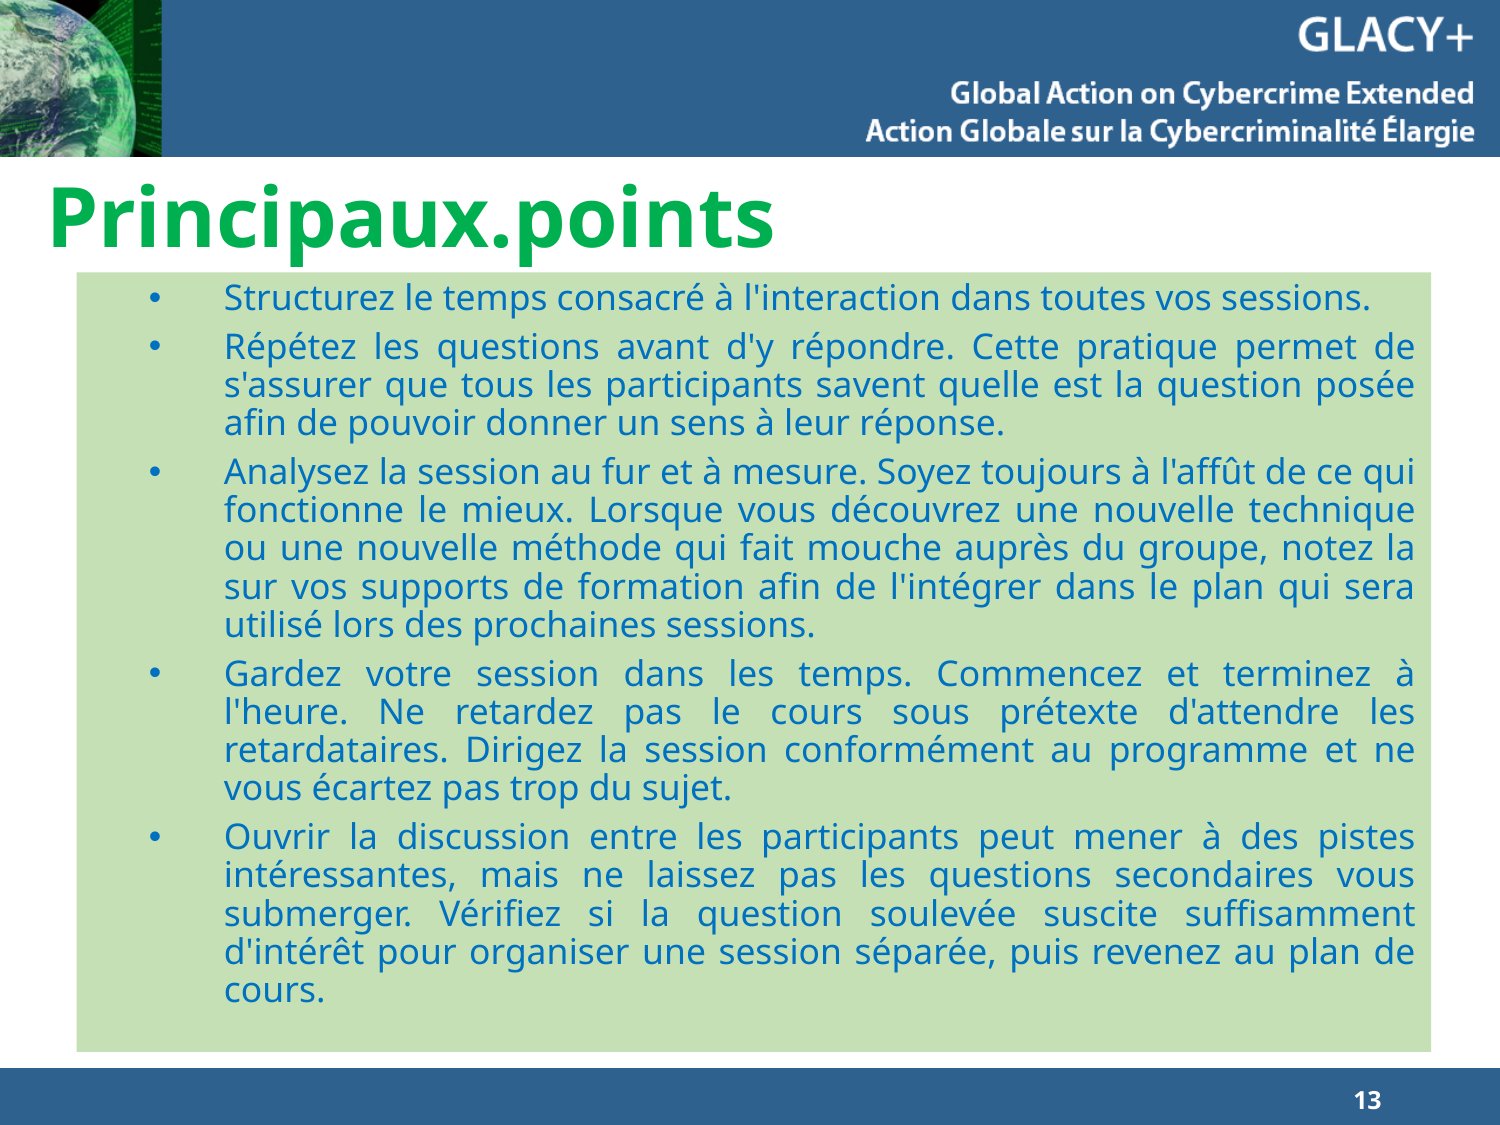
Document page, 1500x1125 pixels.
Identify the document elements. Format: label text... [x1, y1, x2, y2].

slide_number 13 [1059, 1071, 1397, 1125]
list Structurez le temps consacré à l'interaction dans toutes vos sessions. Répétez les questions avant d'y répondre. Cette pratique permet de s'assurer que tous les participants savent quelle est la question posée afin de pouvoir donner un sens à leur réponse. Analysez la session au fur et à mesure. Soyez toujours à l'affût de ce qui fonctionne le mieux. Lorsque vous découvrez une nouvelle technique ou une nouvelle méthode qui fait mouche auprès du groupe, notez la sur vos supports de formation afin de l'intégrer dans le plan qui sera utilisé lors des prochaines sessions. Gardez votre session dans les temps. Commencez et terminez à l'heure. Ne retardez pas le cours sous prétexte d'attendre les retardataires. Dirigez la session conformément au programme et ne vous écartez pas trop du sujet. Ouvrir la discussion entre les participants peut mener à des pistes intéressantes, mais ne laissez pas les questions secondaires vous submerger. Vérifiez si la question soulevée suscite suffisamment d'intérêt pour organiser une session séparée, puis revenez au plan de cours. [76, 272, 1432, 1052]
picture [0, 0, 1500, 157]
title Principaux.points [9, 126, 1397, 315]
